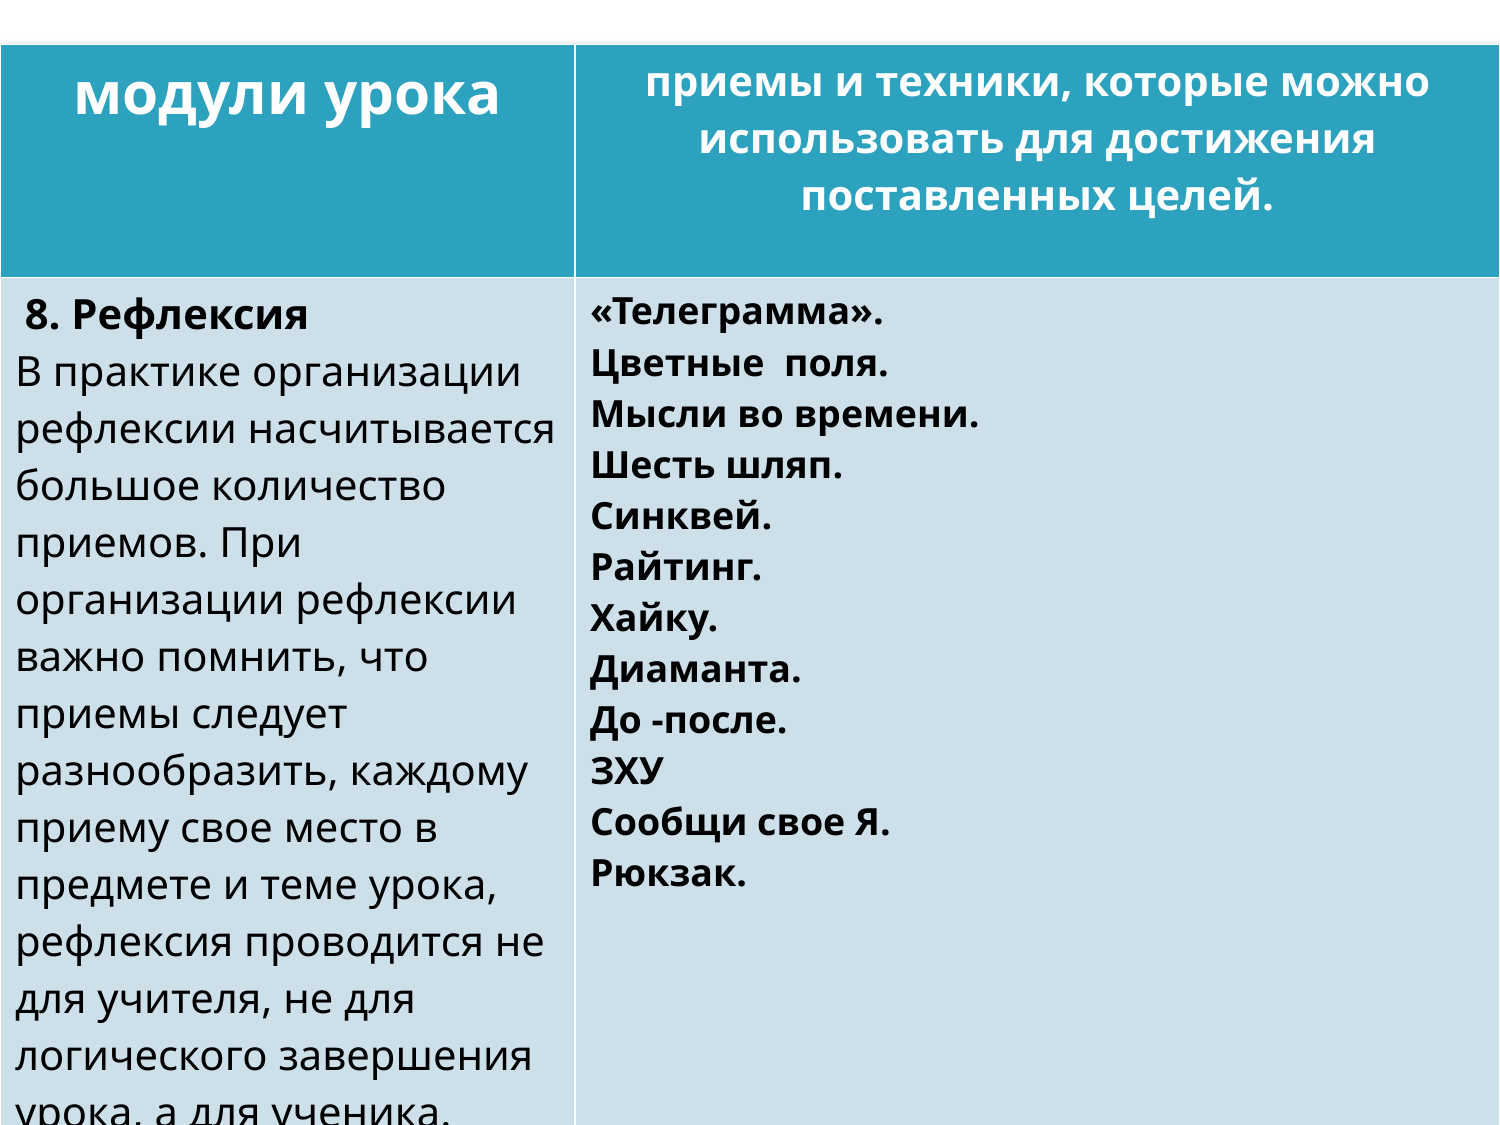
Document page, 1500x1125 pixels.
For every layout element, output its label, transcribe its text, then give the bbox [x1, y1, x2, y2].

table_header модули урока [1, 45, 574, 277]
table_cell «Телеграмма». Цветные поля. Мысли во времени. Шесть шляп. Синквей. Райтинг. Хайку. Диаманта. До -после. ЗХУ Сообщи свое Я. Рюкзак. [576, 278, 1499, 1125]
table_header приемы и техники, которые можно использовать для достижения поставленных целей. [576, 45, 1499, 277]
table_cell 8. Рефлексия В практике организации рефлексии насчитывается большое количество приемов. При организации рефлексии важно помнить, что приемы следует разнообразить, каждому приему свое место в предмете и теме урока, рефлексия проводится не для учителя, не для логического завершения урока, а для ученика. [1, 278, 574, 1125]
